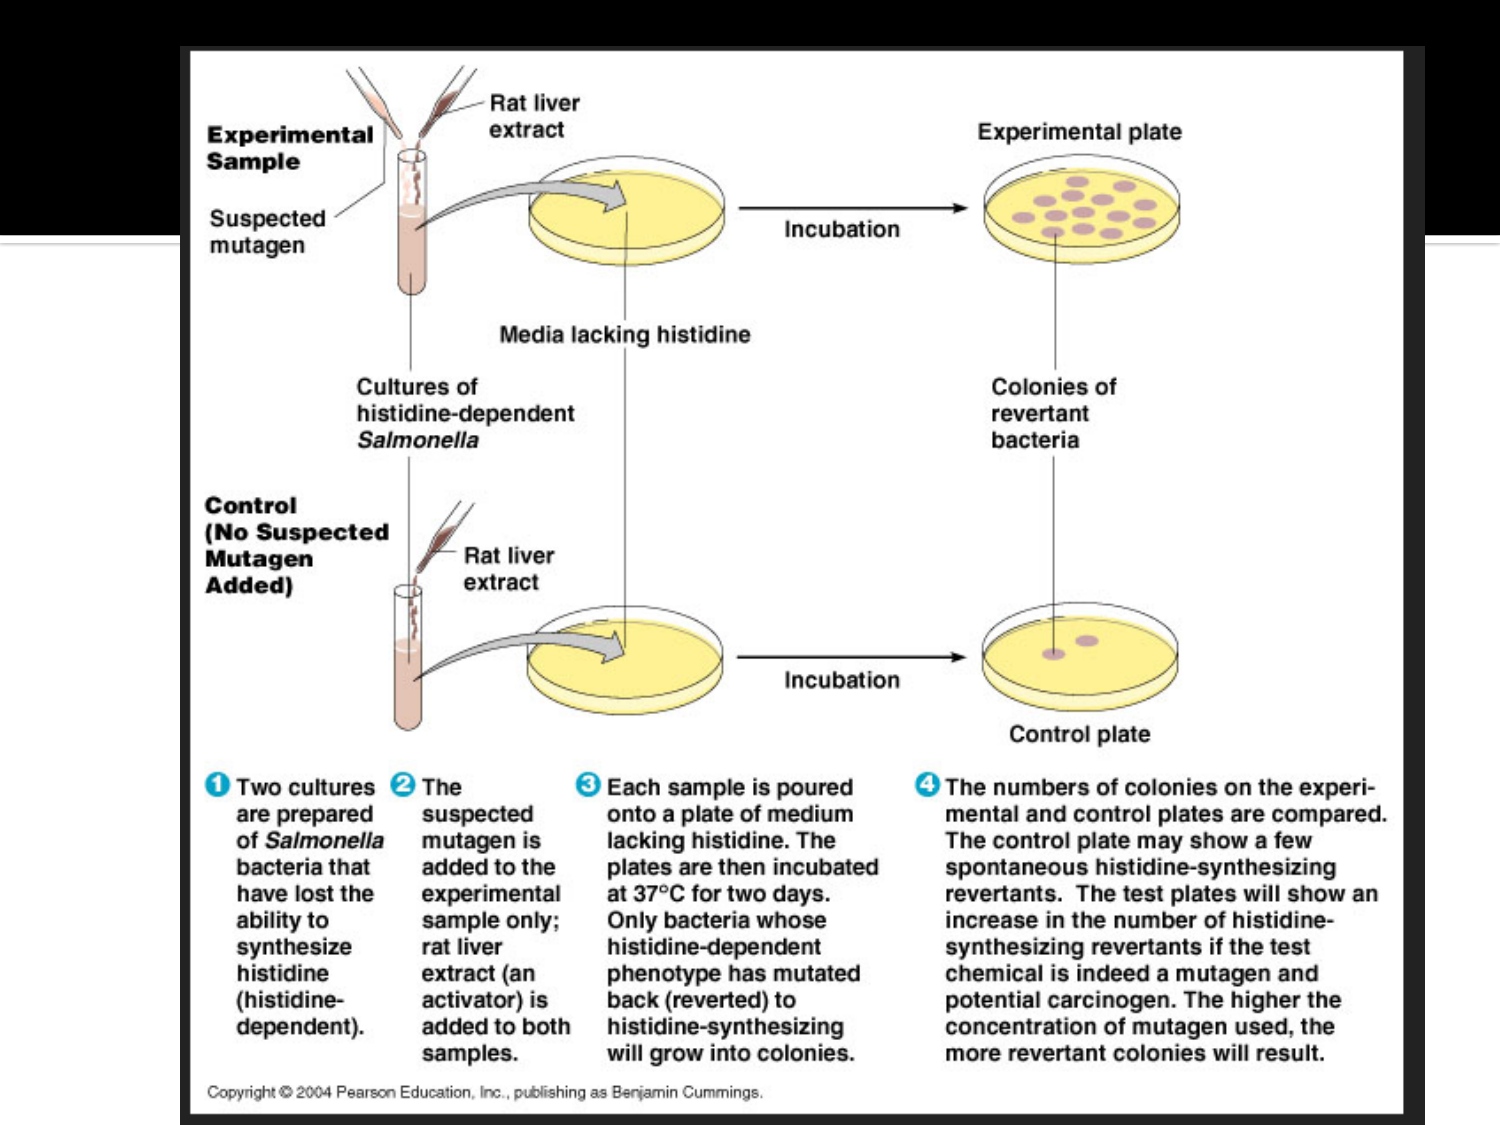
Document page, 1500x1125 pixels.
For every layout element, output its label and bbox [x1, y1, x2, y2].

picture [180, 46, 1425, 1125]
